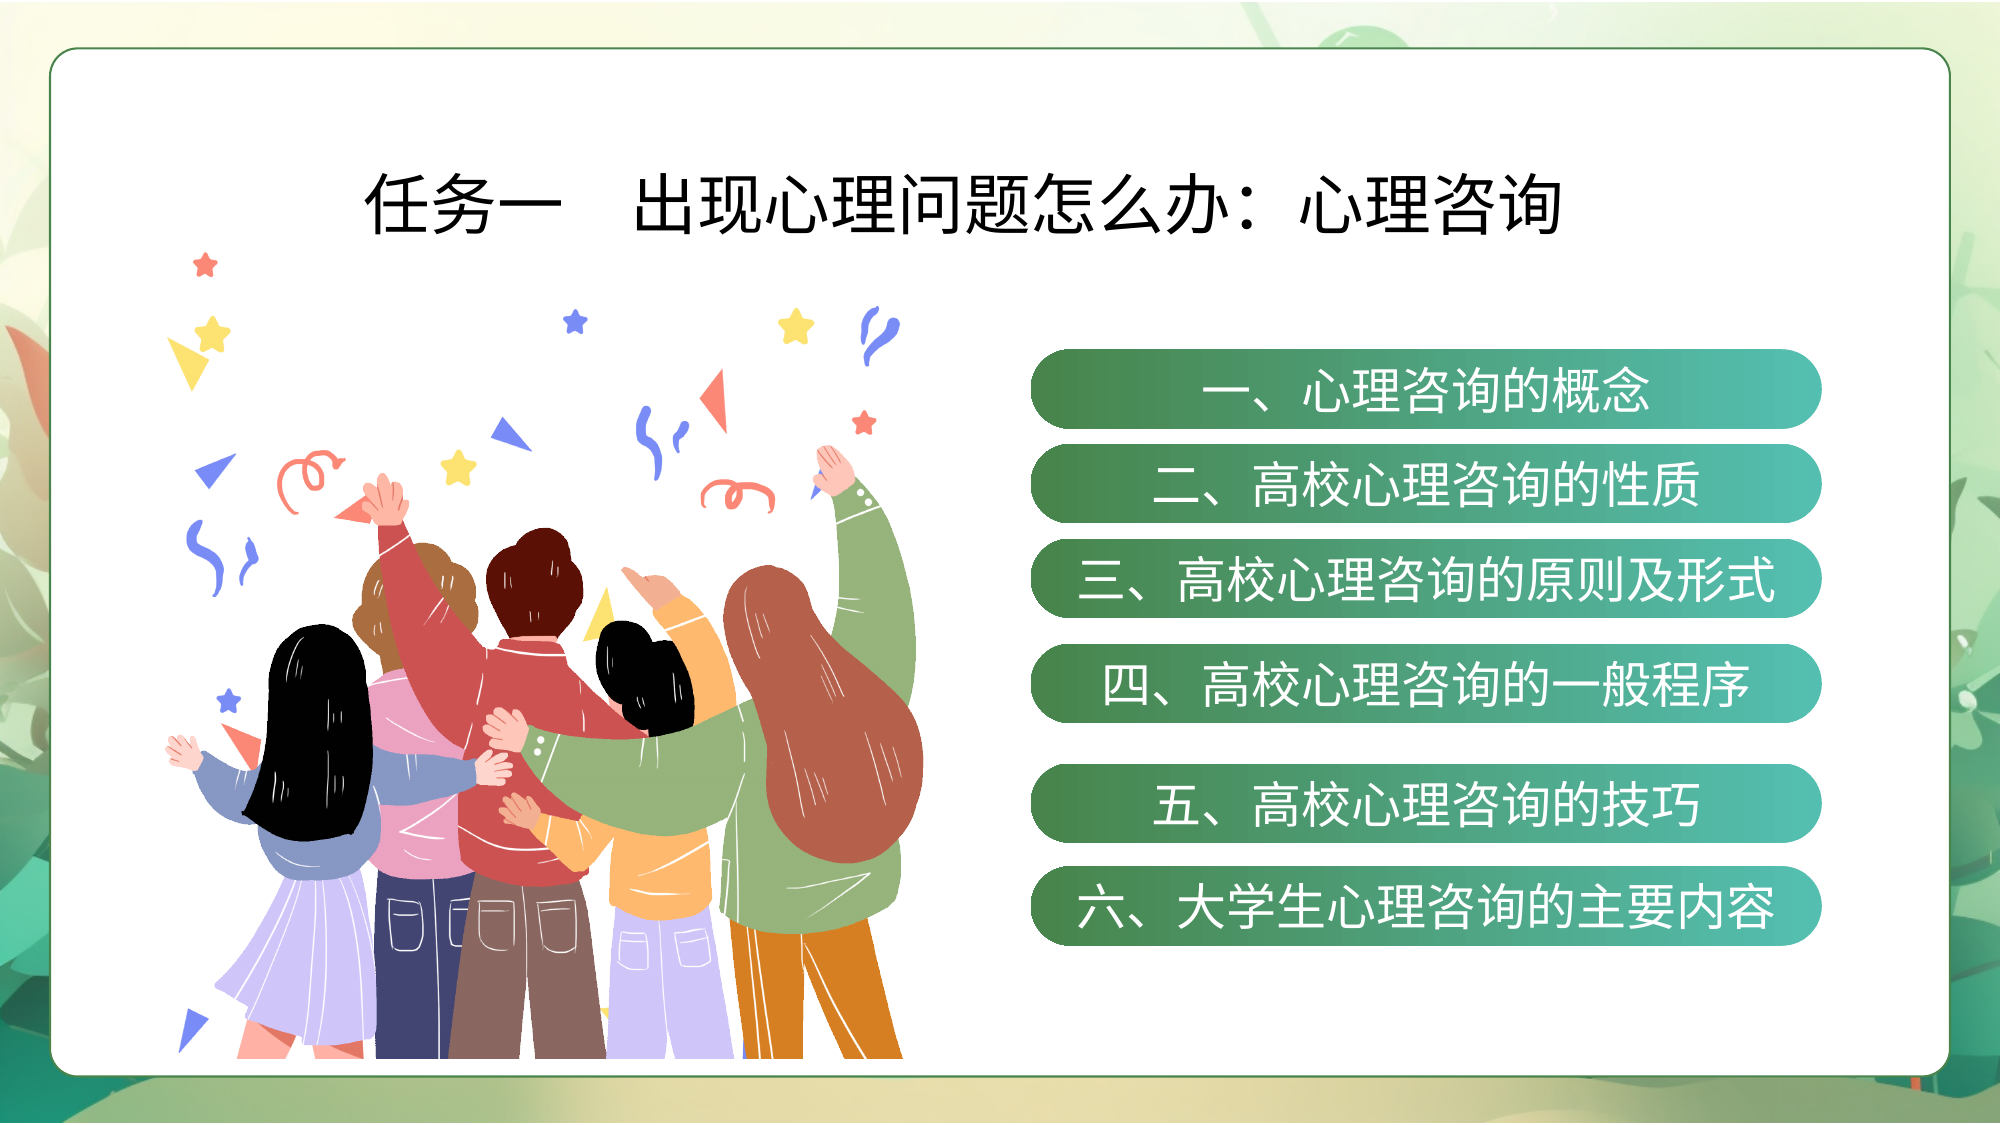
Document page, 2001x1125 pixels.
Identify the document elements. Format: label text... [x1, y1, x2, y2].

text_box 四、高校心理咨询的一般程序 [1029, 642, 1823, 725]
text_box 六、大学生心理咨询的主要内容 [1029, 865, 1823, 947]
text_box 二、高校心理咨询的性质 [1029, 443, 1823, 525]
text_box 五、高校心理咨询的技巧 [1029, 762, 1823, 844]
text_box 三、高校心理咨询的原则及形式 [1029, 537, 1823, 619]
text_box 任务一 出现心理问题怎么办：心理咨询 [169, 155, 1759, 251]
text_box 一、心理咨询的概念 [1029, 348, 1823, 430]
picture [0, 2, 2000, 1123]
